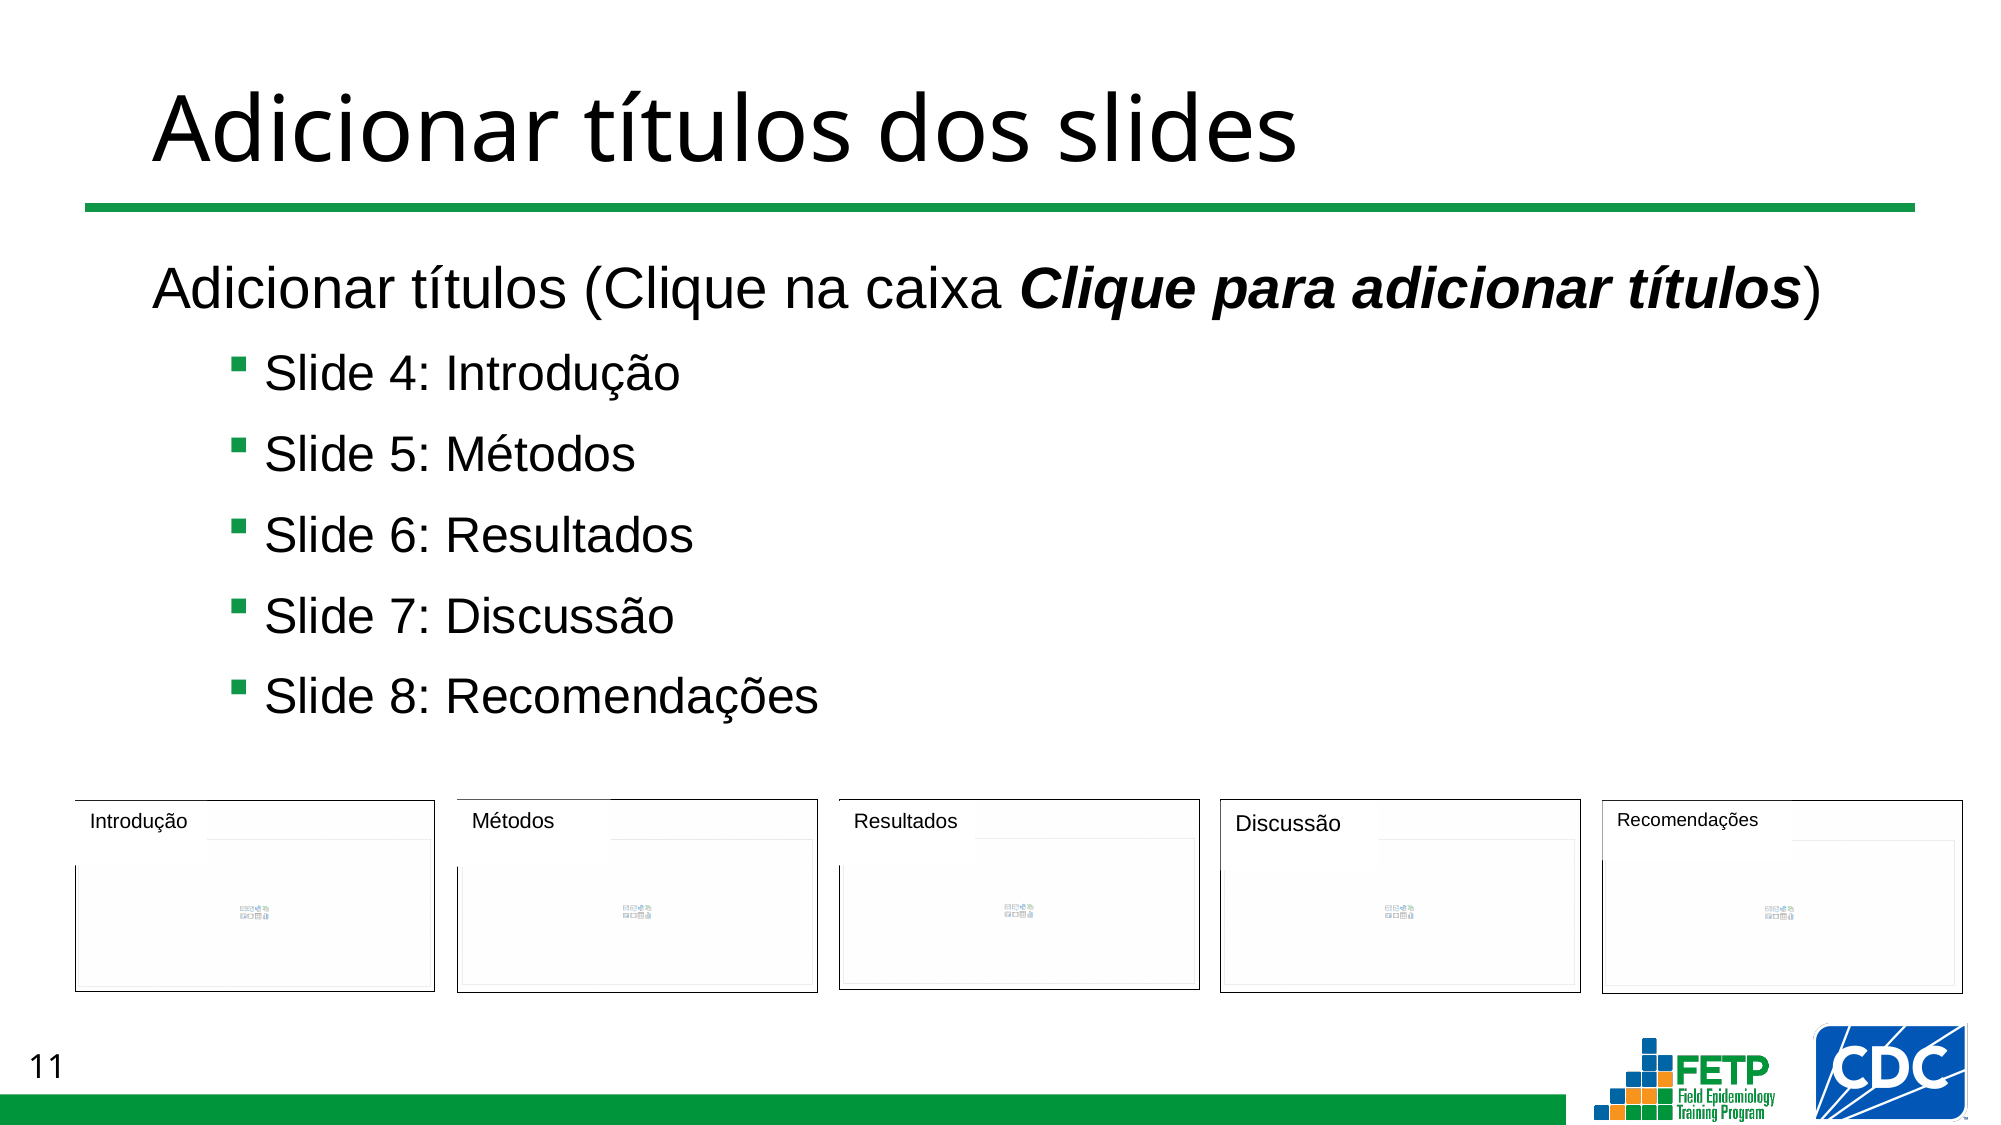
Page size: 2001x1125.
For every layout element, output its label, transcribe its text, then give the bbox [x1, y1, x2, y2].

title Adicionar títulos dos slides [137, 75, 1863, 207]
picture [1813, 1023, 1968, 1122]
picture [839, 799, 1200, 990]
picture [74, 800, 435, 992]
picture [456, 799, 818, 993]
picture [1602, 800, 1963, 994]
picture [1220, 799, 1581, 993]
picture [1594, 1038, 1775, 1122]
list Adicionar títulos (Clique na caixa Clique para adicionar títulos) Slide 4: Introdução Slide 5: Métodos Slide 6: Resultados Slide 7: Discussão Slide 8: Recomendações [137, 242, 1863, 1004]
